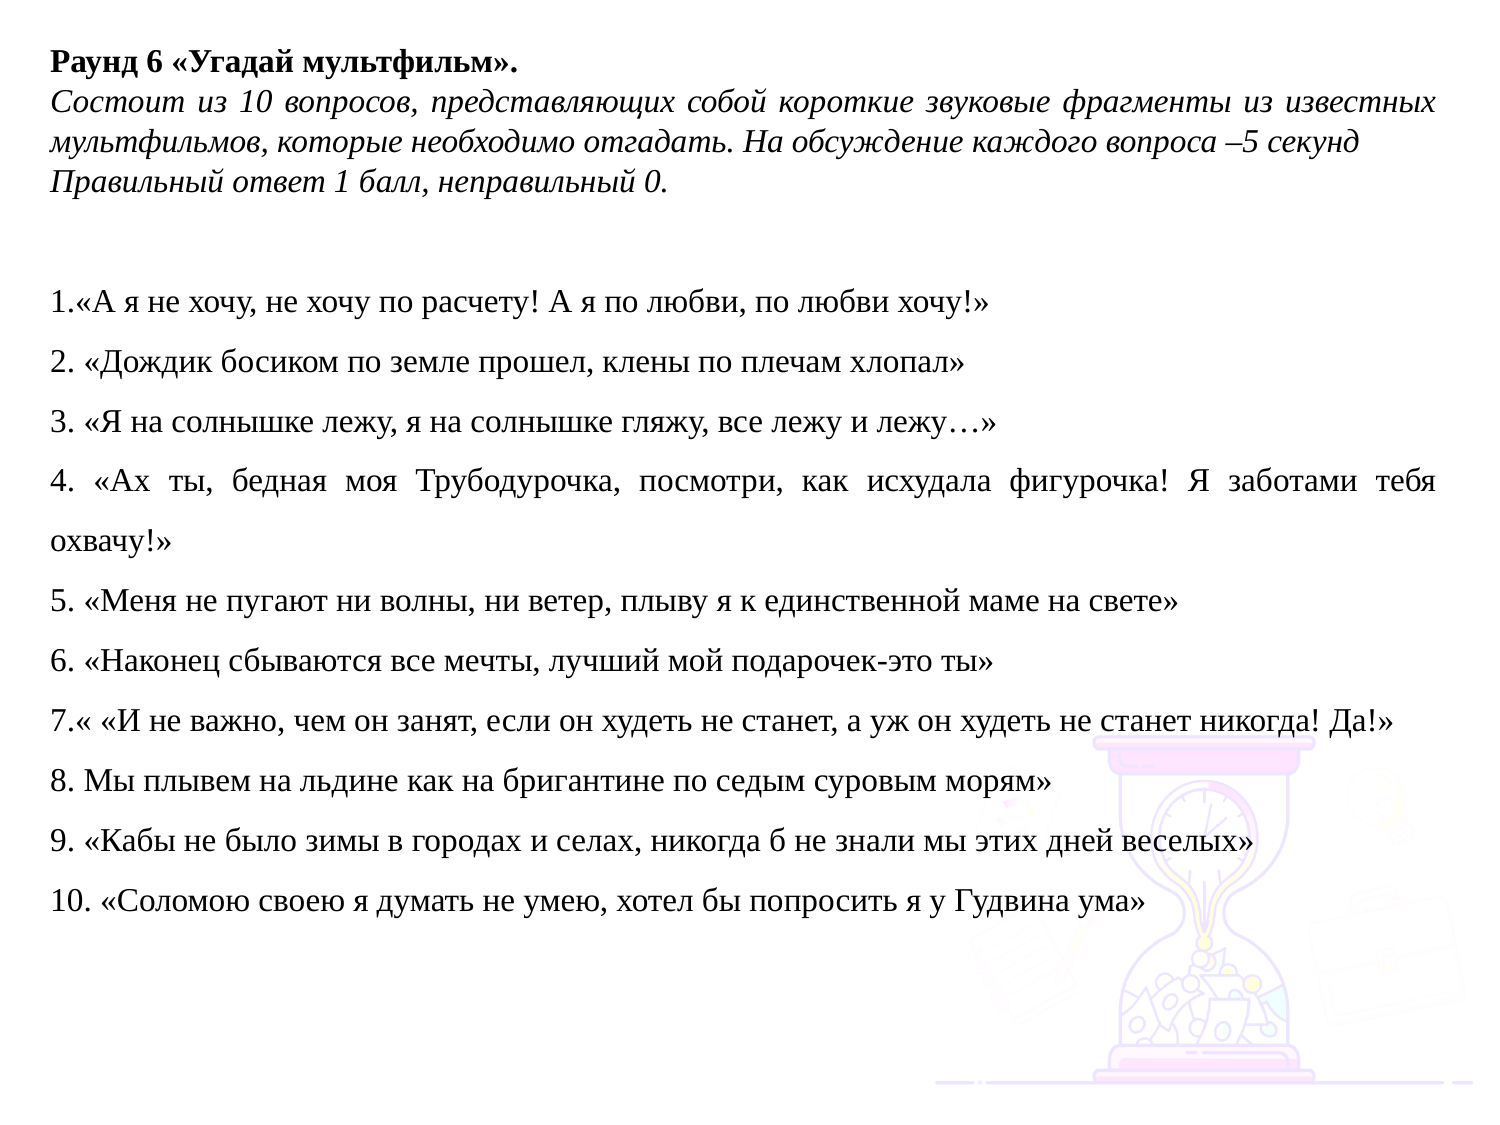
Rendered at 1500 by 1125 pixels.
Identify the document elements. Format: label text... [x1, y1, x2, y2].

text_box Раунд 6 «Угадай мультфильм». Состоит из 10 вопросов, представляющих собой короткие звуковые фрагменты из известных мультфильмов, которые необходимо отгадать. На обсуждение каждого вопроса –5 секунд Правильный ответ 1 балл, неправильный 0. 1.«А я не хочу, не хочу по расчету! А я по любви, по любви хочу!» 2. «Дождик босиком по земле прошел, клены по плечам хлопал» 3. «Я на солнышке лежу, я на солнышке гляжу, все лежу и лежу…» 4. «Ах ты, бедная моя Трубодурочка, посмотри, как исхудала фигурочка! Я заботами тебя охвачу!» 5. «Меня не пугают ни волны, ни ветер, плыву я к единственной маме на свете» 6. «Наконец сбываются все мечты, лучший мой подарочек-это ты» 7.« «И не важно, чем он занят, если он худеть не станет, а уж он худеть не станет никогда! Да!» 8. Мы плывем на льдине как на бригантине по седым суровым морям» 9. «Кабы не было зимы в городах и селах, никогда б не знали мы этих дней веселых» 10. «Соломою своею я думать не умею, хотел бы попросить я у Гудвина ума» [35, 11, 1454, 926]
picture [907, 679, 1500, 1125]
